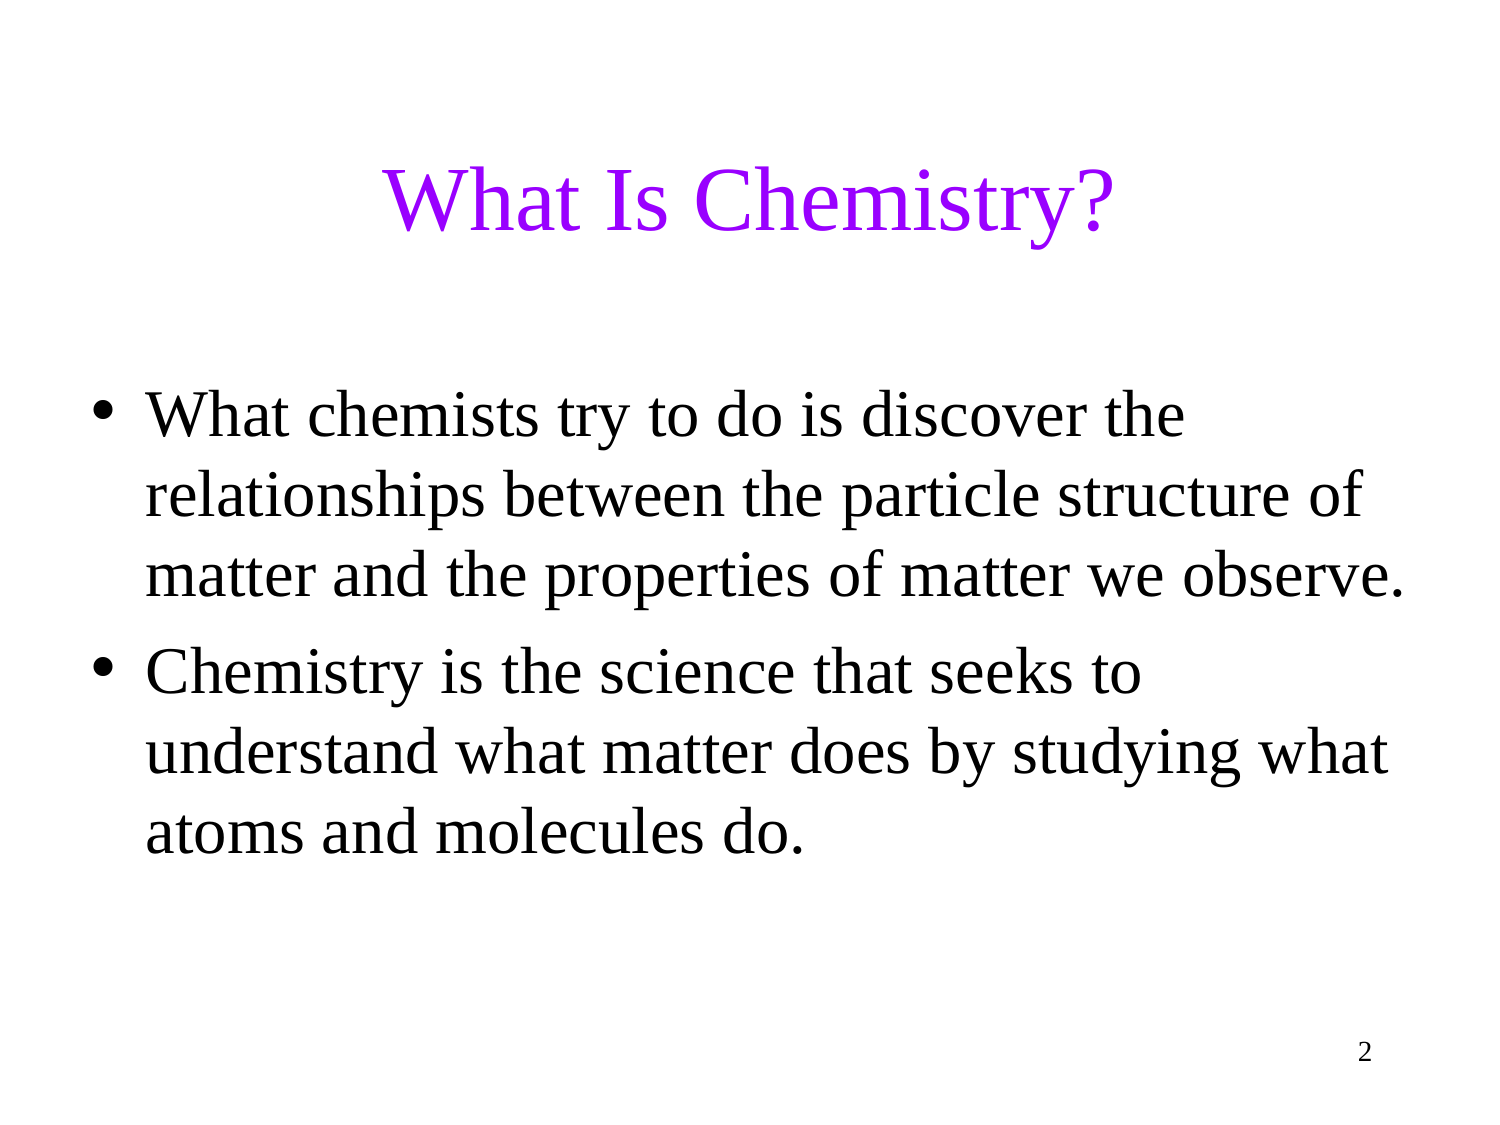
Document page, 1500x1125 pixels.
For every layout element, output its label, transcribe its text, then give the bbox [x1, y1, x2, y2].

text_box What chemists try to do is discover the relationships between the particle structure of matter and the properties of matter we observe. Chemistry is the science that seeks to understand what matter does by studying what atoms and molecules do. [74, 362, 1425, 1025]
text_box <number> [1074, 1025, 1388, 1100]
text_box What Is Chemistry? [112, 99, 1388, 288]
